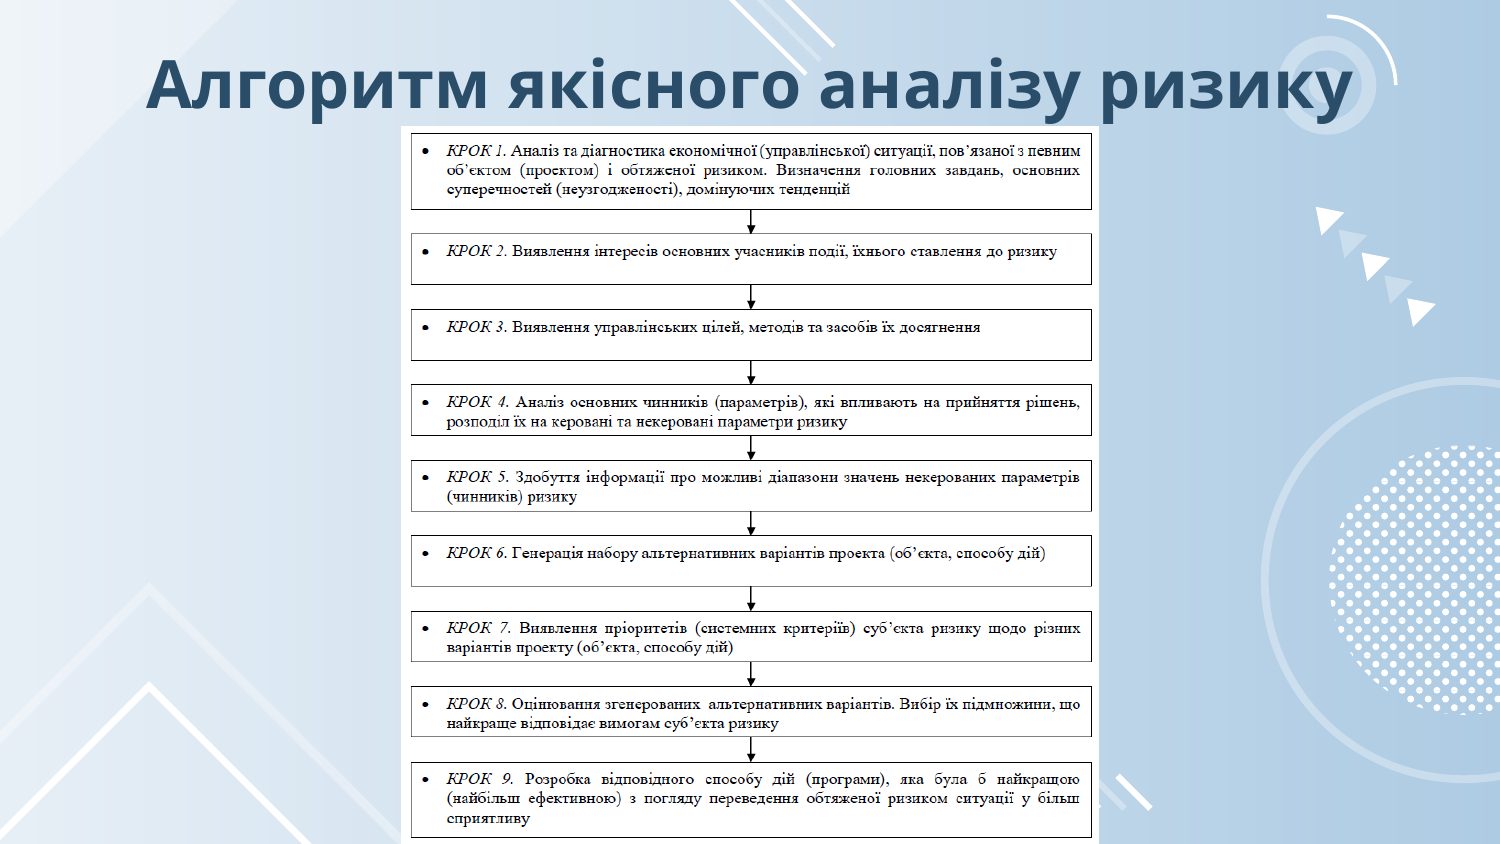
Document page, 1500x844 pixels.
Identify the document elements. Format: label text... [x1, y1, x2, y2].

title Алгоритм якісного аналізу ризику [124, 35, 1376, 129]
picture [401, 125, 1099, 844]
